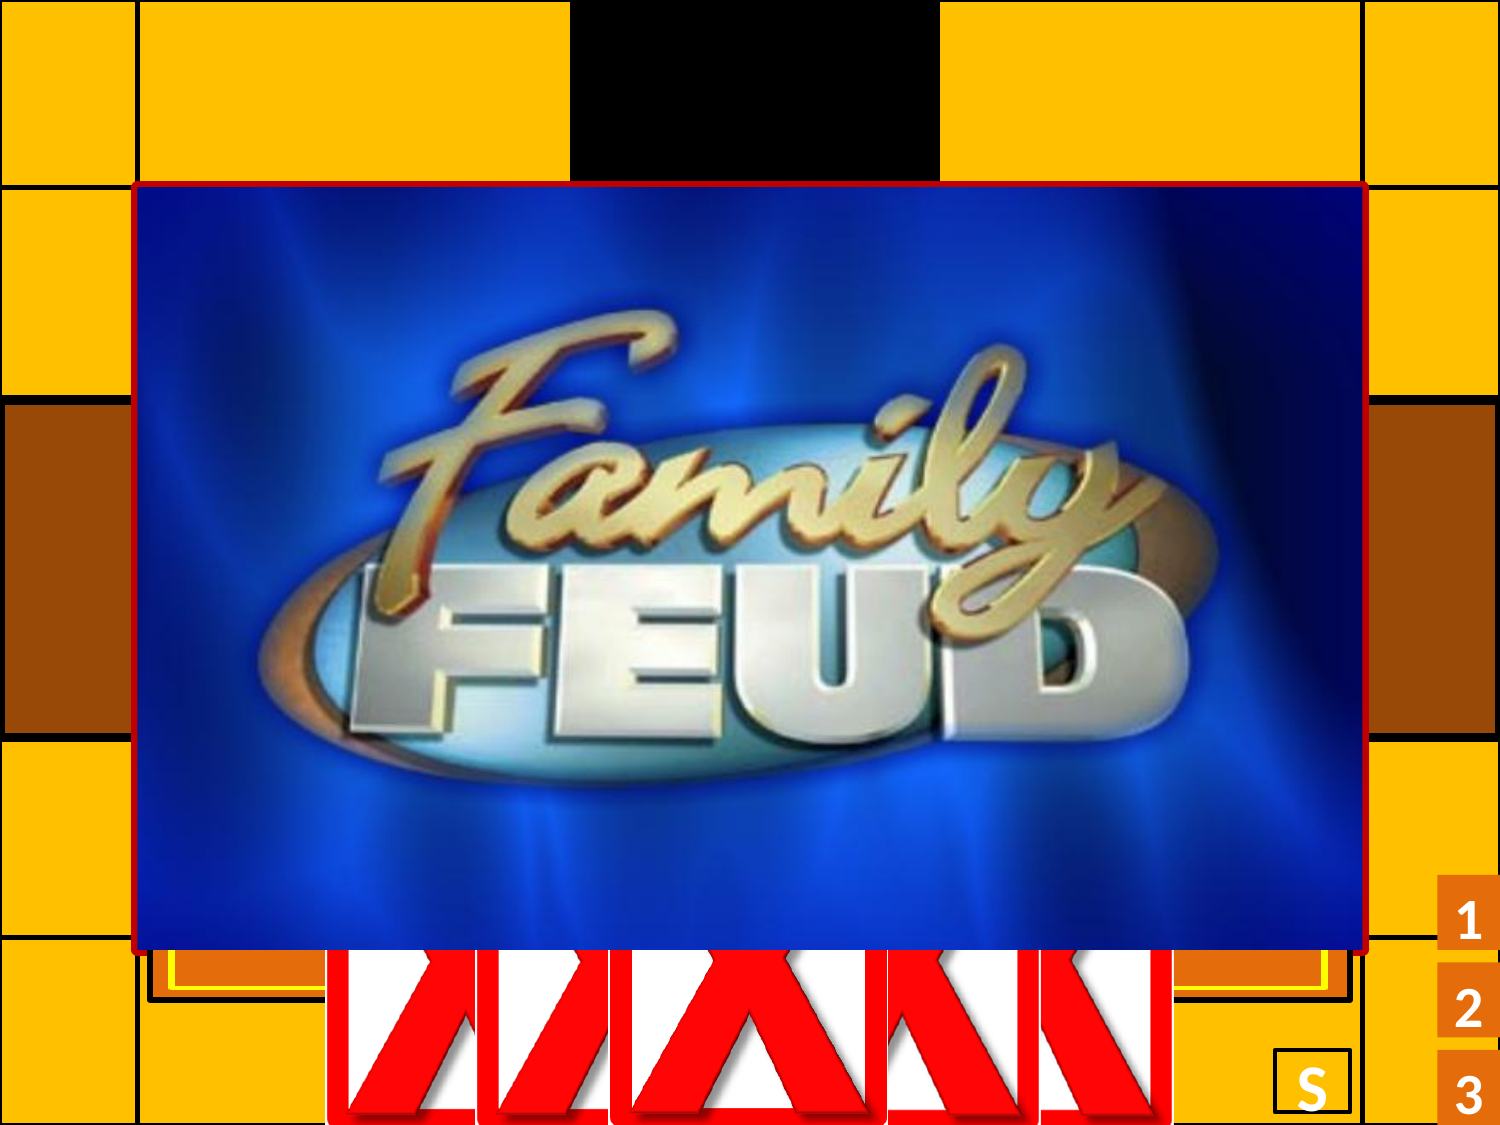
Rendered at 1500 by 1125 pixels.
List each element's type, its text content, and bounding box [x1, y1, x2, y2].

text_box 1 [1435, 873, 1500, 952]
text_box [0, 935, 139, 1125]
text_box [139, 0, 573, 185]
text_box [0, 0, 139, 190]
text_box S [1273, 1048, 1352, 1114]
text_box [1360, 0, 1500, 190]
text_box [1364, 398, 1500, 740]
text_box [0, 740, 135, 935]
text_box [1364, 190, 1500, 398]
text_box [1179, 952, 1360, 1125]
text_box 3 [1435, 1048, 1500, 1125]
text_box [1364, 740, 1500, 935]
text_box [0, 398, 135, 740]
text_box [1360, 935, 1500, 1125]
text_box DOUBLE [1179, 952, 1352, 1002]
text_box [135, 185, 1364, 952]
text_box [139, 952, 319, 1125]
text_box [0, 190, 135, 398]
text_box [939, 0, 1360, 185]
text_box DOUBLE [148, 952, 319, 1002]
picture [324, 799, 1176, 1125]
text_box [573, 0, 939, 185]
text_box 2 [1435, 960, 1500, 1039]
